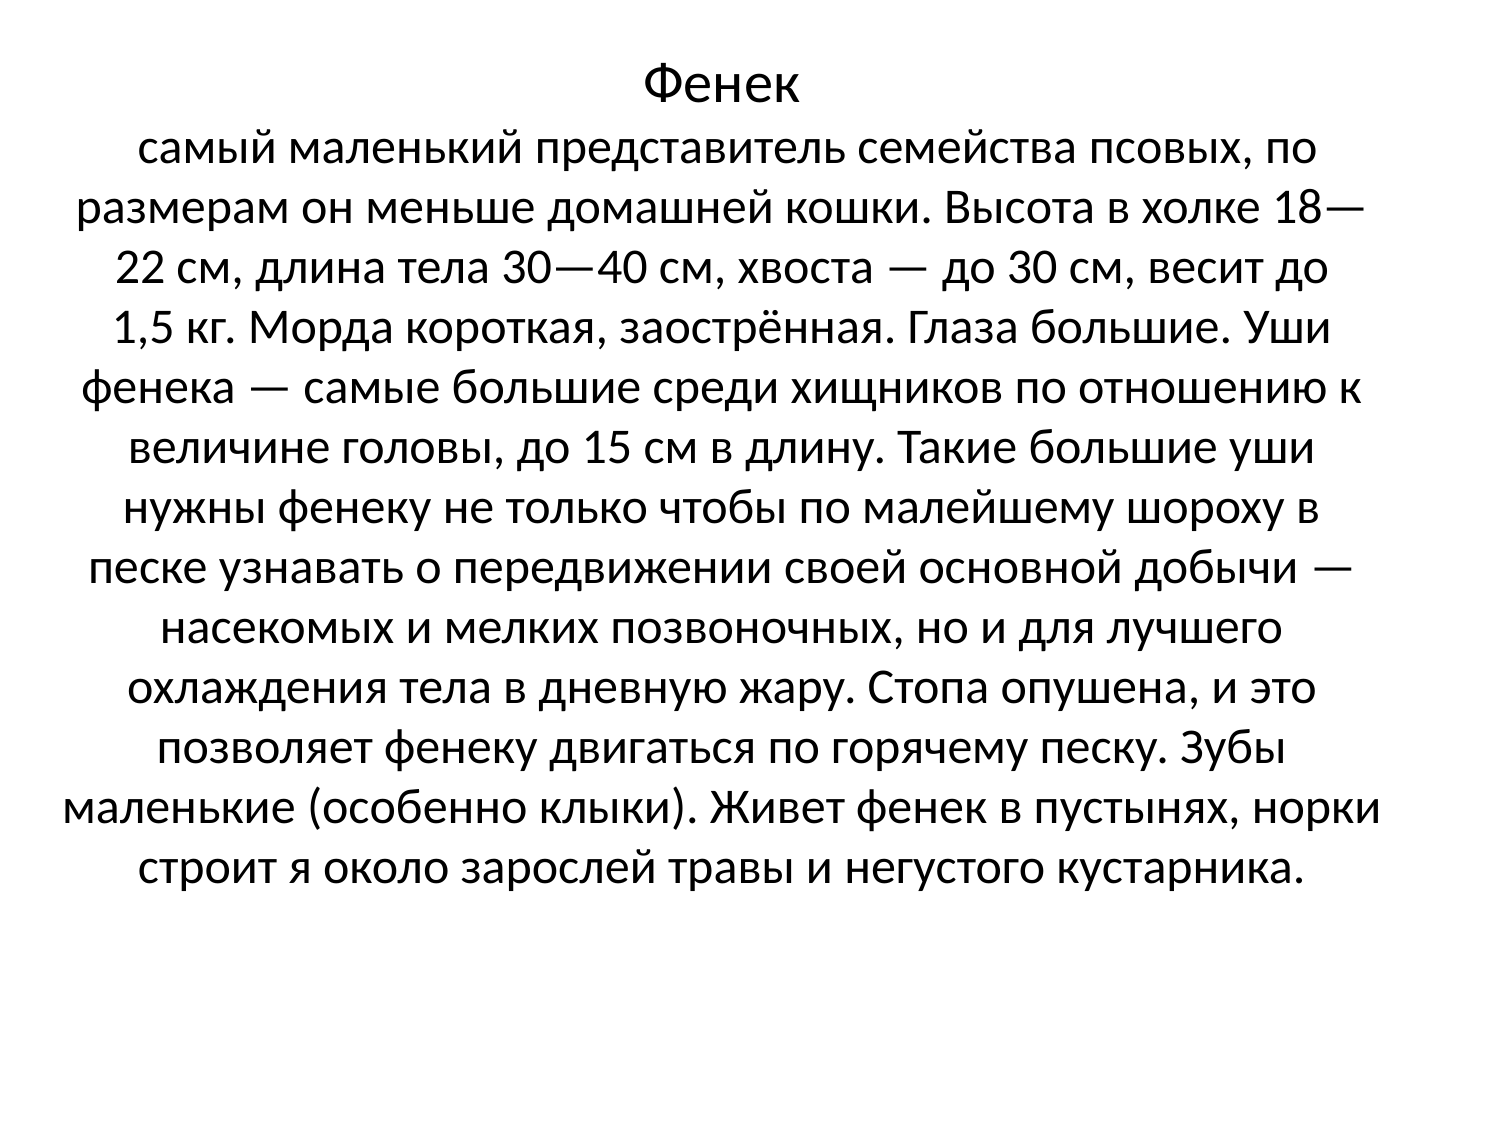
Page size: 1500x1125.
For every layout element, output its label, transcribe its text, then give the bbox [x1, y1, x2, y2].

title Фенек самый маленький представитель семейства псовых, по размерам он меньше домашней кошки. Высота в холке 18—22 см, длина тела 30—40 см, хвоста — до 30 см, весит до 1,5 кг. Морда короткая, заострённая. Глаза большие. Уши фенека — самые большие среди хищников по отношению к величине головы, до 15 см в длину. Такие большие уши нужны фенеку не только чтобы по малейшему шороху в песке узнавать о передвижении своей основной добычи — насекомых и мелких позвоночных, но и для лучшего охлаждения тела в дневную жару. Стопа опушена, и это позволяет фенеку двигаться по горячему песку. Зубы маленькие (особенно клыки). Живет фенек в пустынях, норки строит я около зарослей травы и негустого кустарника. [46, 375, 1397, 563]
